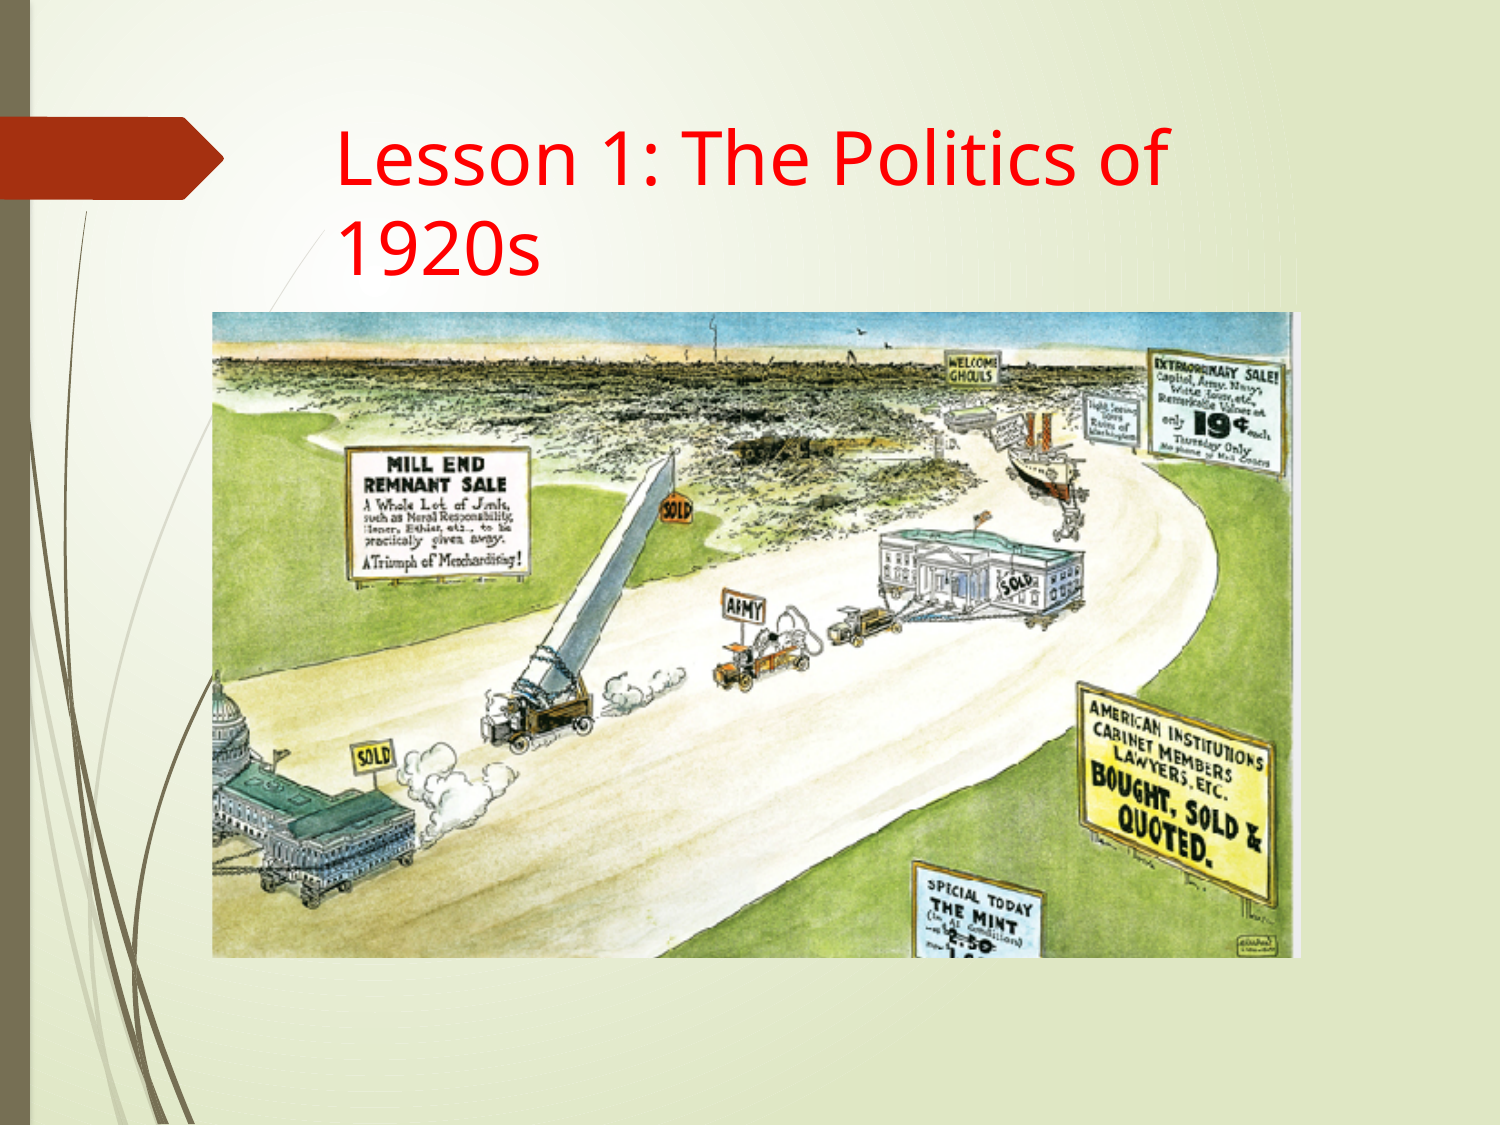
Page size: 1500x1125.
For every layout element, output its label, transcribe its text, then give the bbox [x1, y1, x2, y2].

title Lesson 1: The Politics of 1920s [319, 102, 1400, 313]
picture [212, 312, 1302, 958]
